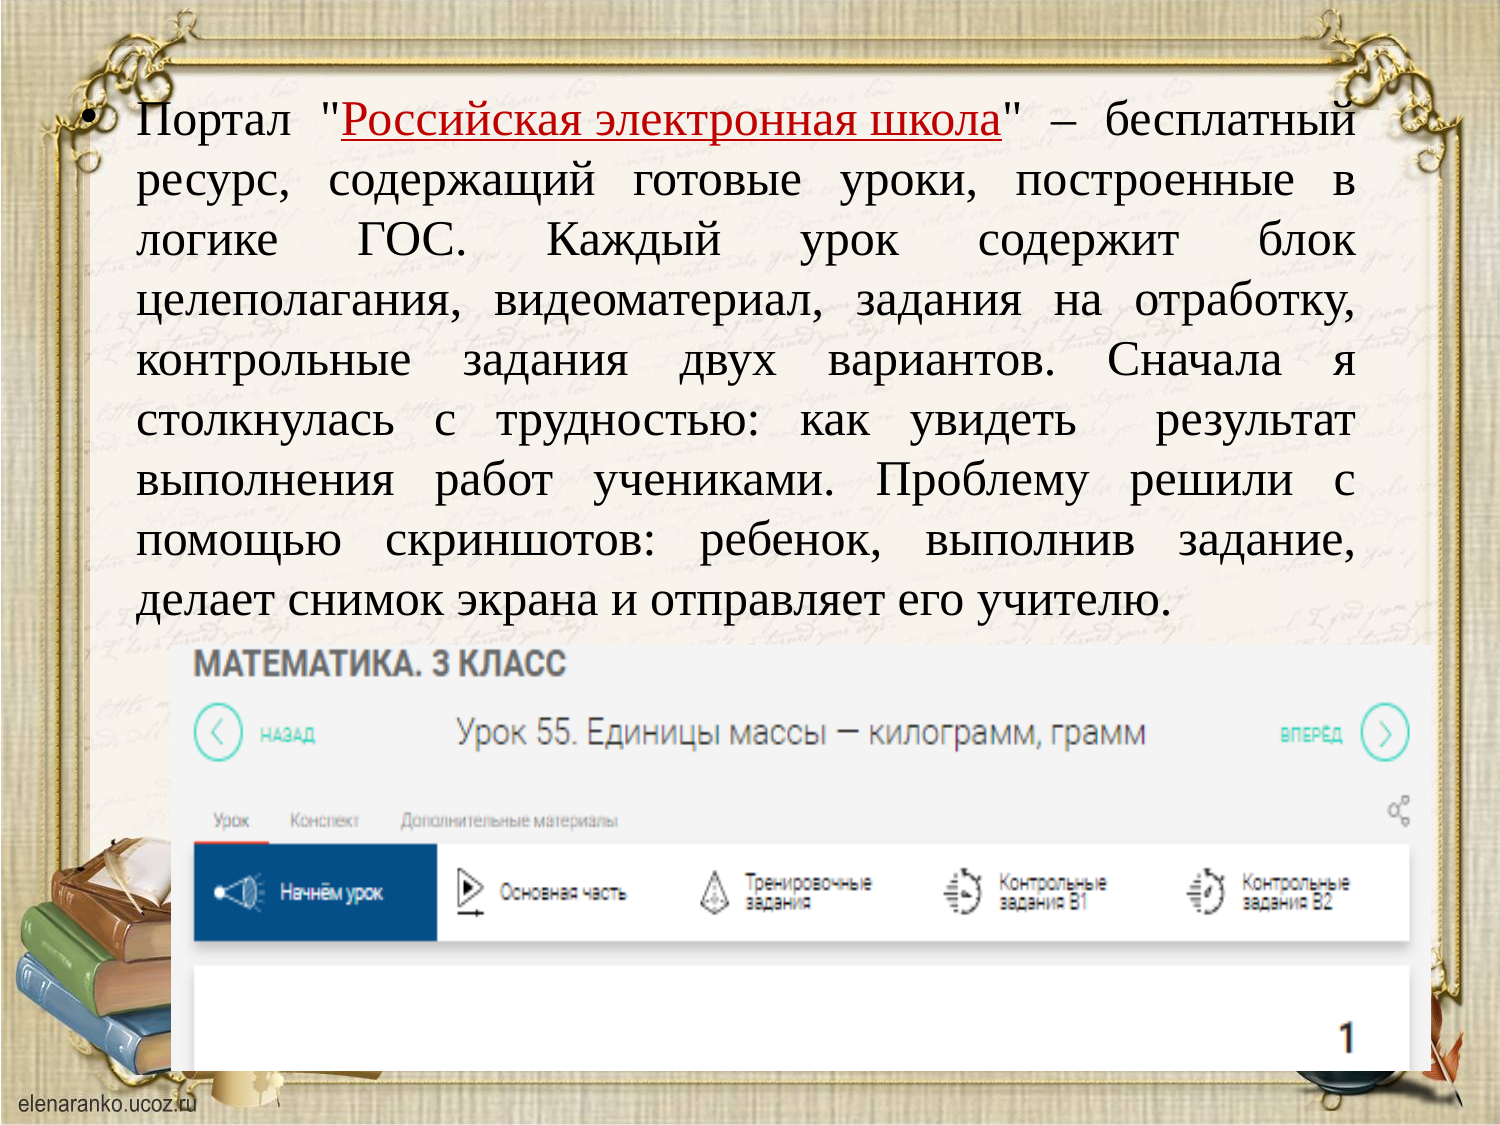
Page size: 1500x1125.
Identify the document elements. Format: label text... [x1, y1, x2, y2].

picture [0, 0, 1500, 1125]
list Портал "Российская электронная школа" – бесплатный ресурс, содержащий готовые уроки, построенные в логике ГОС. Каждый урок содержит блок целеполагания, видеоматериал, задания на отработку, контрольные задания двух вариантов. Сначала я столкнулась с трудностью: как увидеть результат выполнения работ учениками. Проблему решили с помощью скриншотов: ребенок, выполнив задание, делает снимок экрана и отправляет его учителю. [64, 78, 1372, 821]
